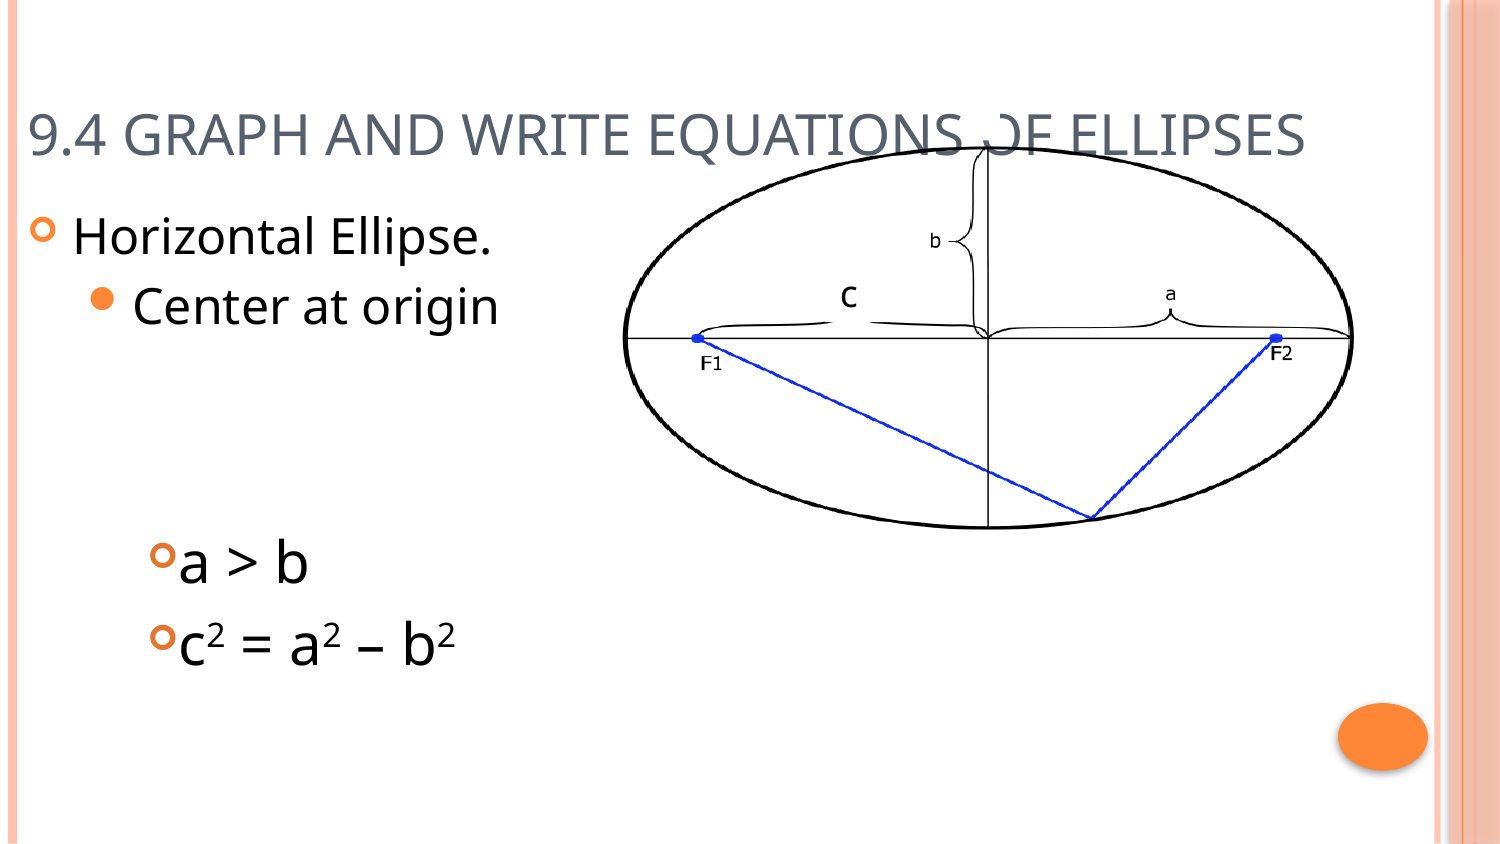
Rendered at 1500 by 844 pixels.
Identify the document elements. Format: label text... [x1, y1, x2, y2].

title 9.4 Graph and Write Equations of Ellipses [12, 33, 1375, 175]
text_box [586, 111, 1383, 566]
